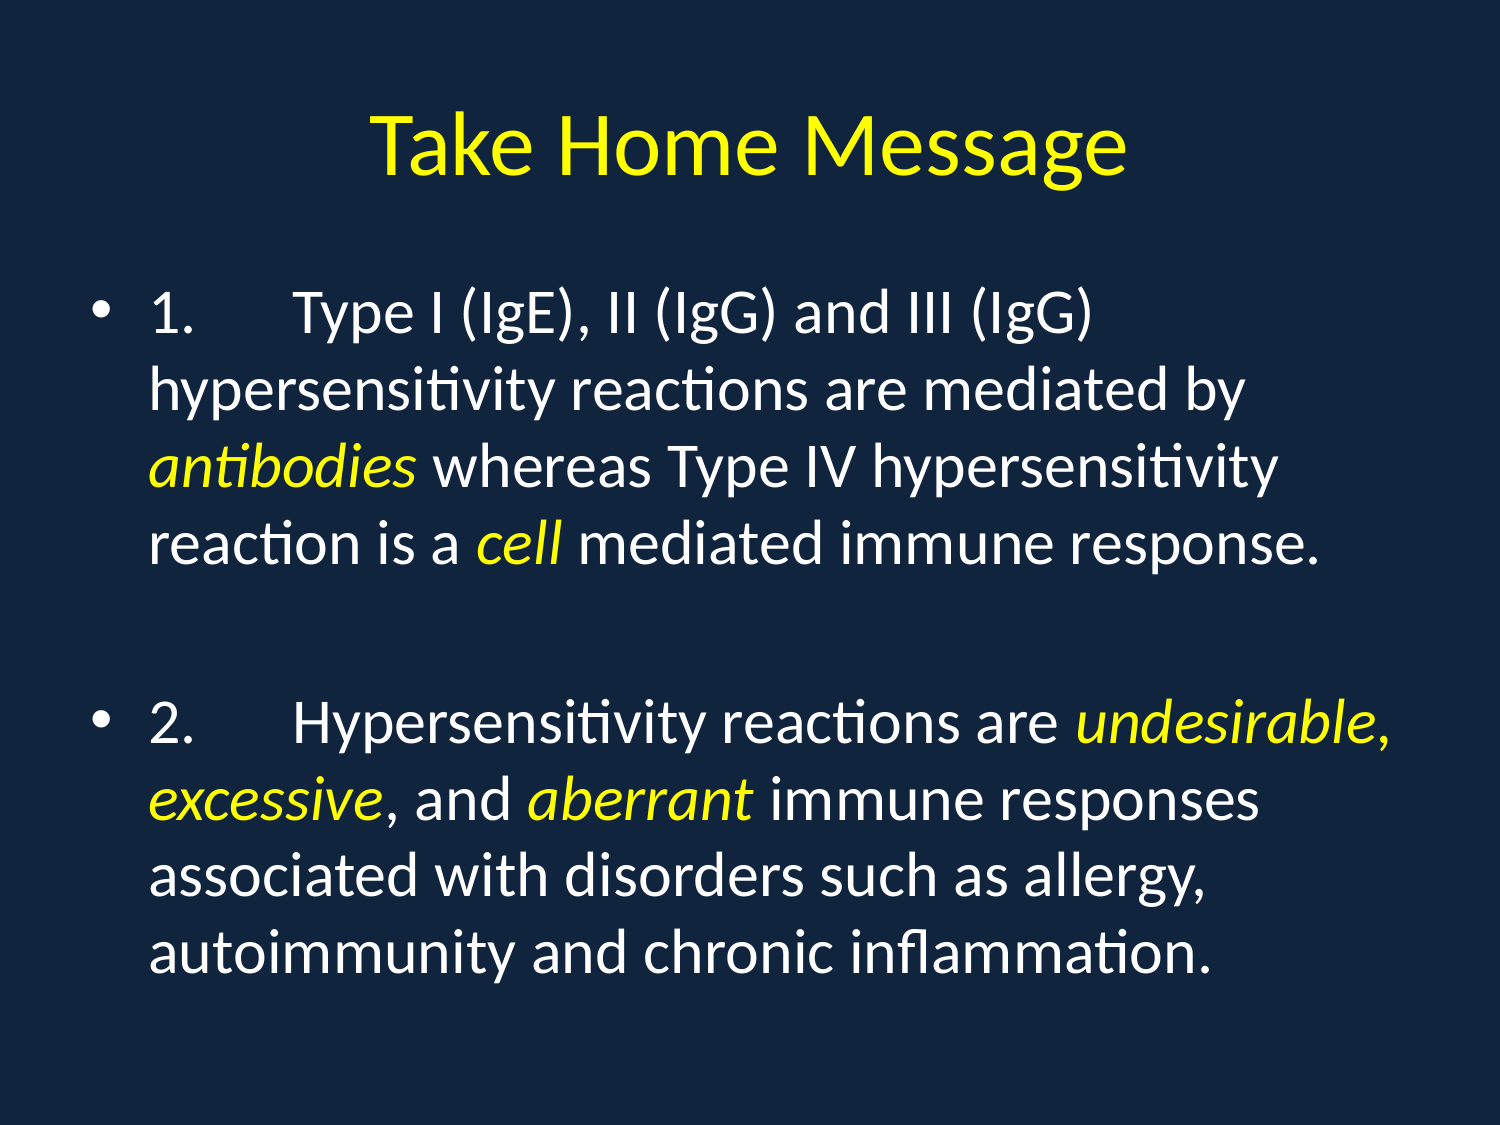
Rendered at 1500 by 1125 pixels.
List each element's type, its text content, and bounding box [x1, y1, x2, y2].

title Take Home Message [75, 45, 1425, 233]
list 1. Type I (IgE), II (IgG) and III (IgG) hypersensitivity reactions are mediated by antibodies whereas Type IV hypersensitivity reaction is a cell mediated immune response. 2. Hypersensitivity reactions are undesirable, excessive, and aberrant immune responses associated with disorders such as allergy, autoimmunity and chronic inflammation. [75, 262, 1425, 1005]
